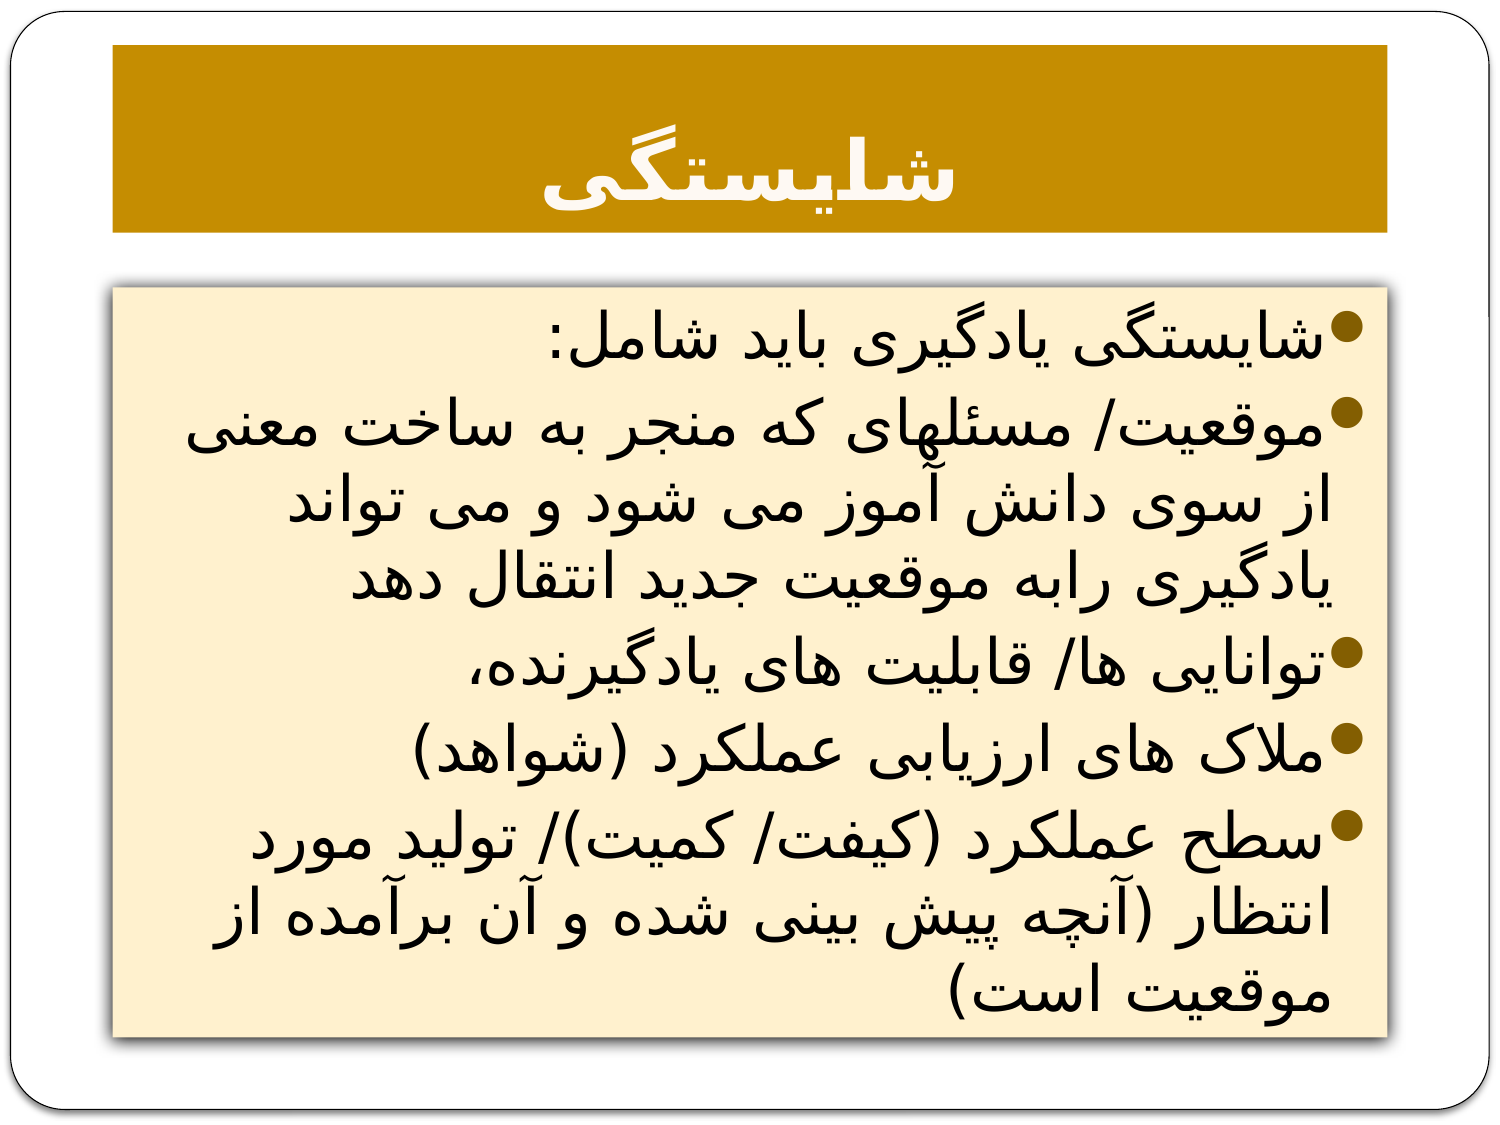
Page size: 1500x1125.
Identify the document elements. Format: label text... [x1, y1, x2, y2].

title شایستگی [112, 45, 1388, 233]
list شایستگی یادگیری باید شامل: موقعیت/ مسئله‏ای که منجر به ساخت معنی از سوی دانش آموز می شود و می تواند یادگیری رابه موقعیت جدید انتقال دهد توانایی ها/ قابلیت های یادگیرنده، ملاک های ارزیابی عملکرد (شواهد) سطح عملکرد (کیفت/ کمیت)/ تولید مورد انتظار (آنچه پیش بینی شده و آن برآمده از موقعیت است) [112, 287, 1388, 1038]
